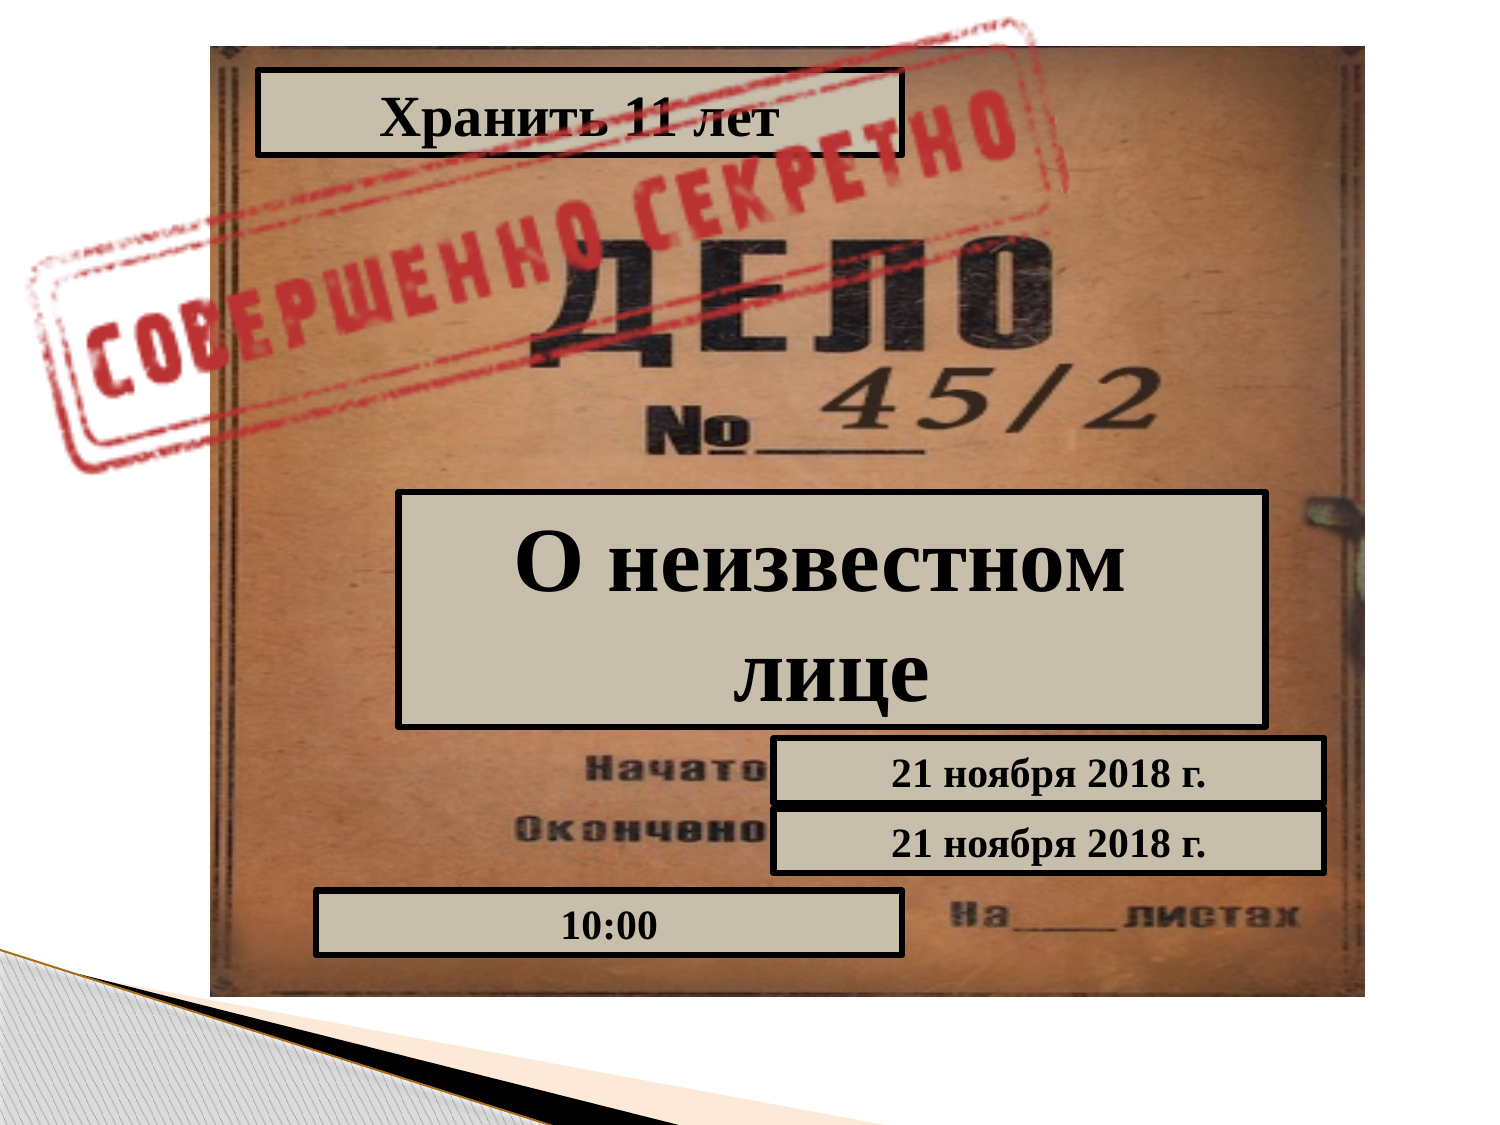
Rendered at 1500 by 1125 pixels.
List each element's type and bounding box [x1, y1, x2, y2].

picture [0, 0, 1366, 997]
